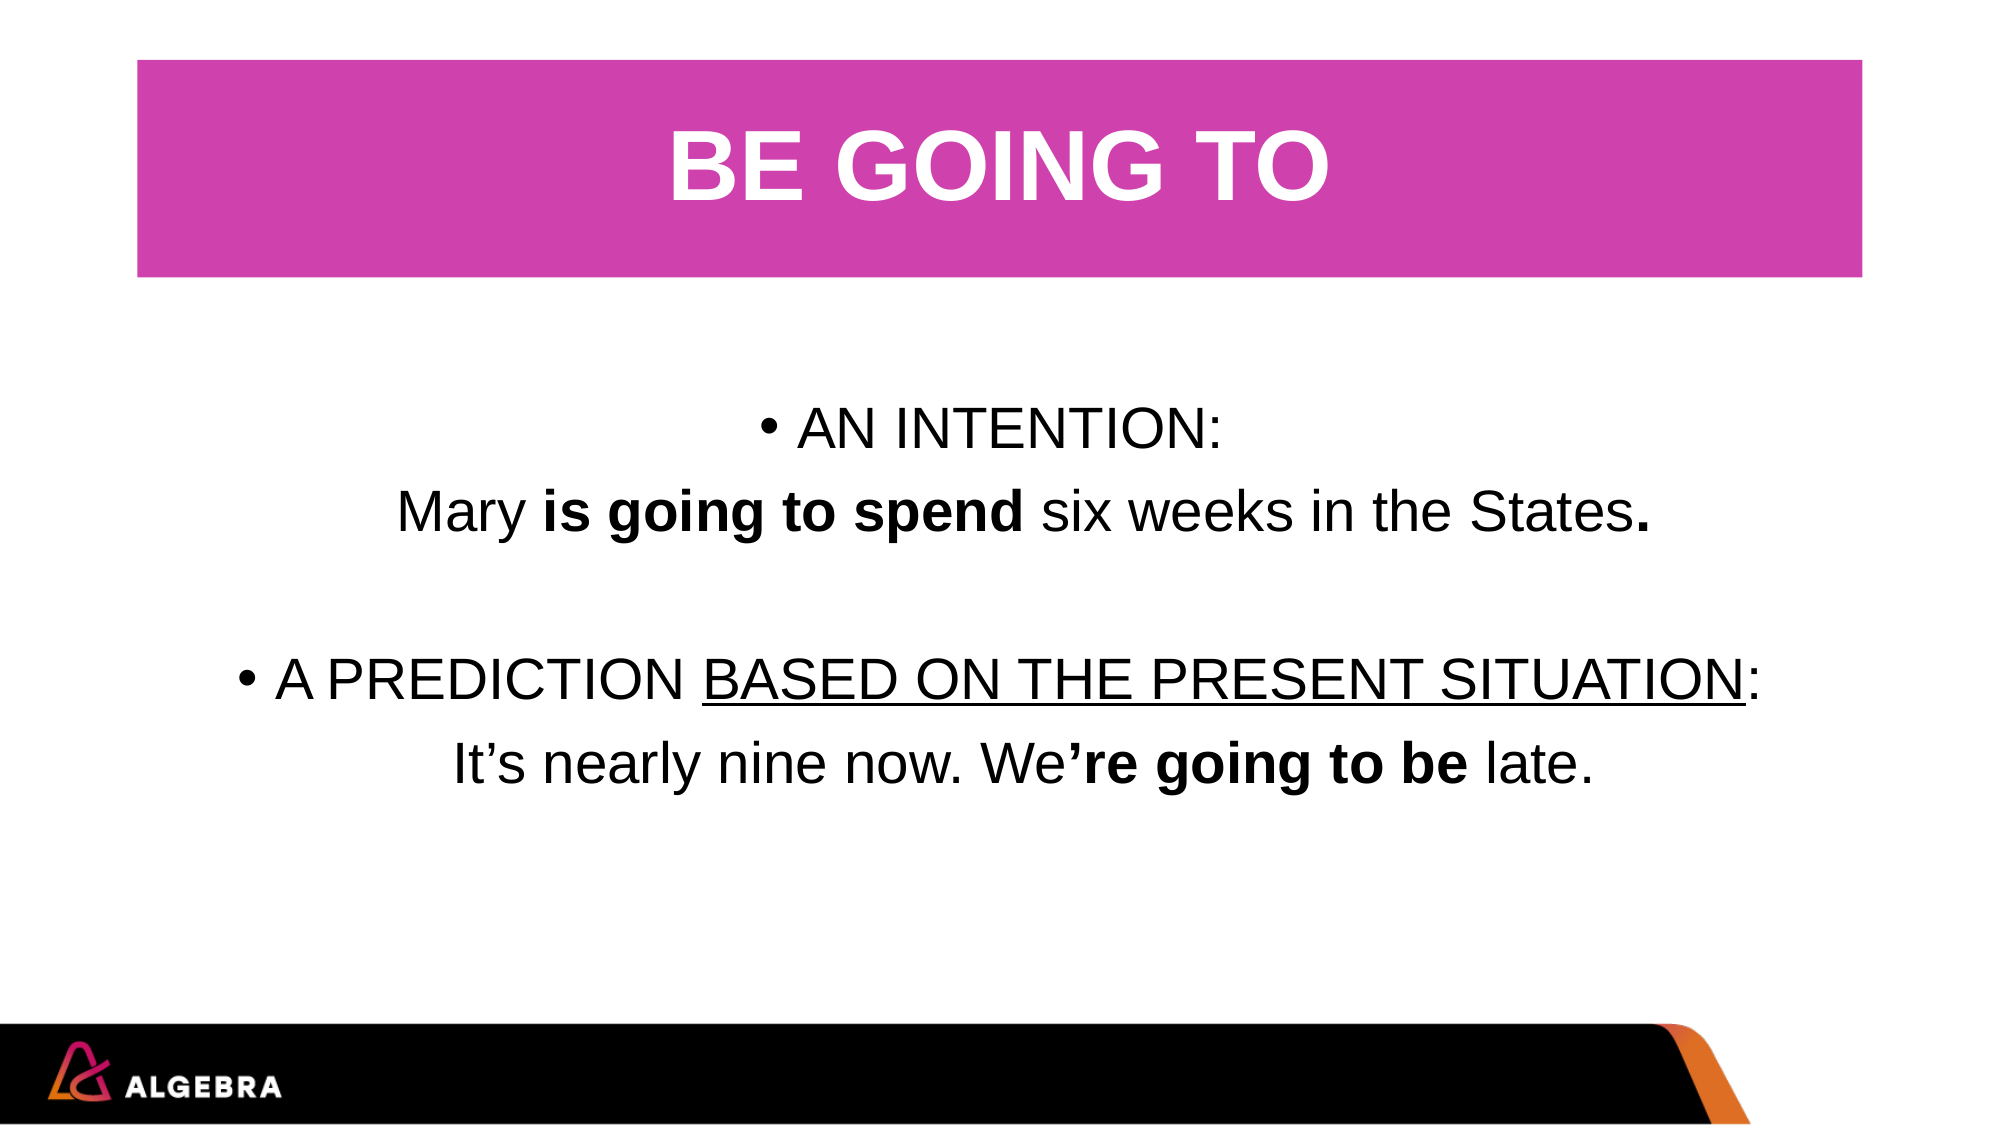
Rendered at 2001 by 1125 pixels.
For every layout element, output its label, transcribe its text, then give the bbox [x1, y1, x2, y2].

picture [0, 1023, 1958, 1125]
title BE GOING TO [137, 59, 1863, 278]
list AN INTENTION: Mary is going to spend six weeks in the States. A PREDICTION BASED ON THE PRESENT SITUATION: It’s nearly nine now. We’re going to be late. [137, 299, 1863, 1014]
